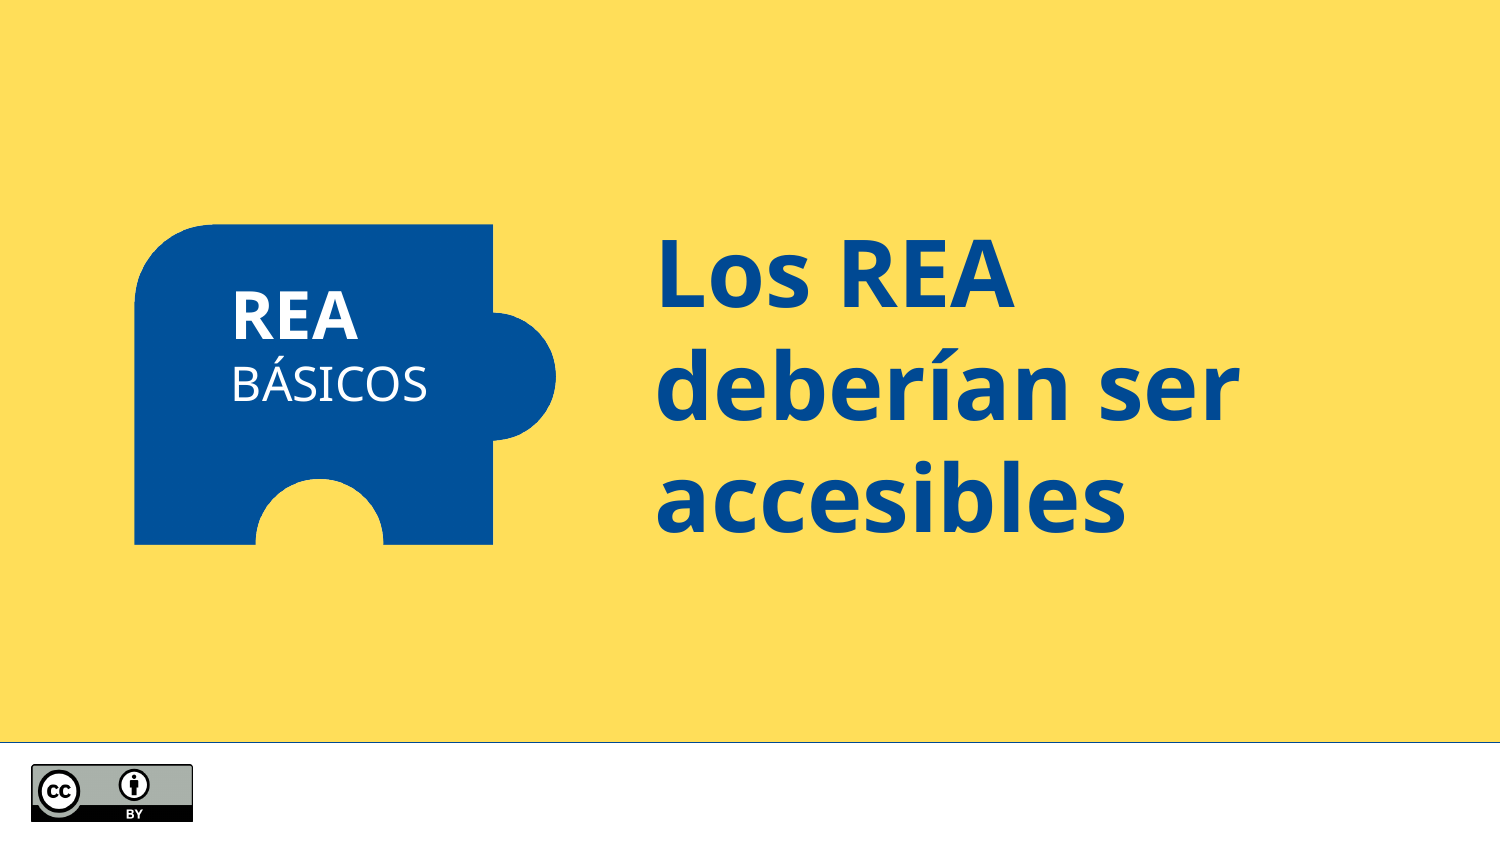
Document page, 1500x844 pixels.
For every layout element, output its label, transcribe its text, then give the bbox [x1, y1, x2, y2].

picture [133, 224, 556, 545]
picture [31, 764, 193, 822]
text_box Los REA deberían ser accesibles [639, 199, 1427, 567]
text_box REA BÁSICOS [560, 258, 862, 426]
text_box [0, 750, 1500, 844]
